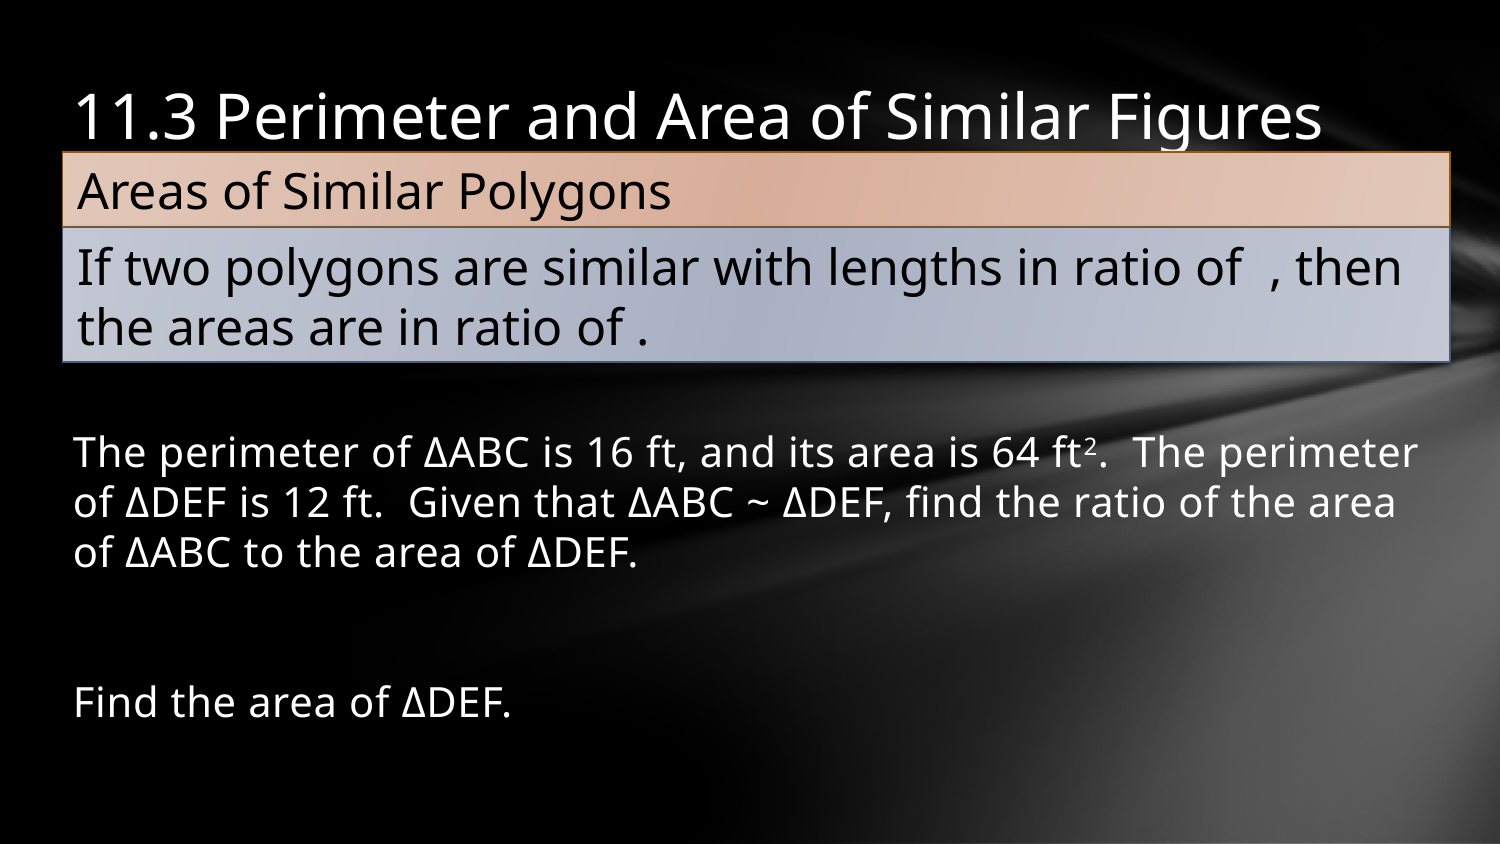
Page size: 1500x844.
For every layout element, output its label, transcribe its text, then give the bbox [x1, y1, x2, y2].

title 11.3 Perimeter and Area of Similar Figures [57, 28, 1450, 154]
list The perimeter of ΔABC is 16 ft, and its area is 64 ft2. The perimeter of ΔDEF is 12 ft. Given that ΔABC ~ ΔDEF, find the ratio of the area of ΔABC to the area of ΔDEF. Find the area of ΔDEF. [57, 418, 1450, 762]
text_box Areas of Similar Polygons [62, 151, 1451, 227]
